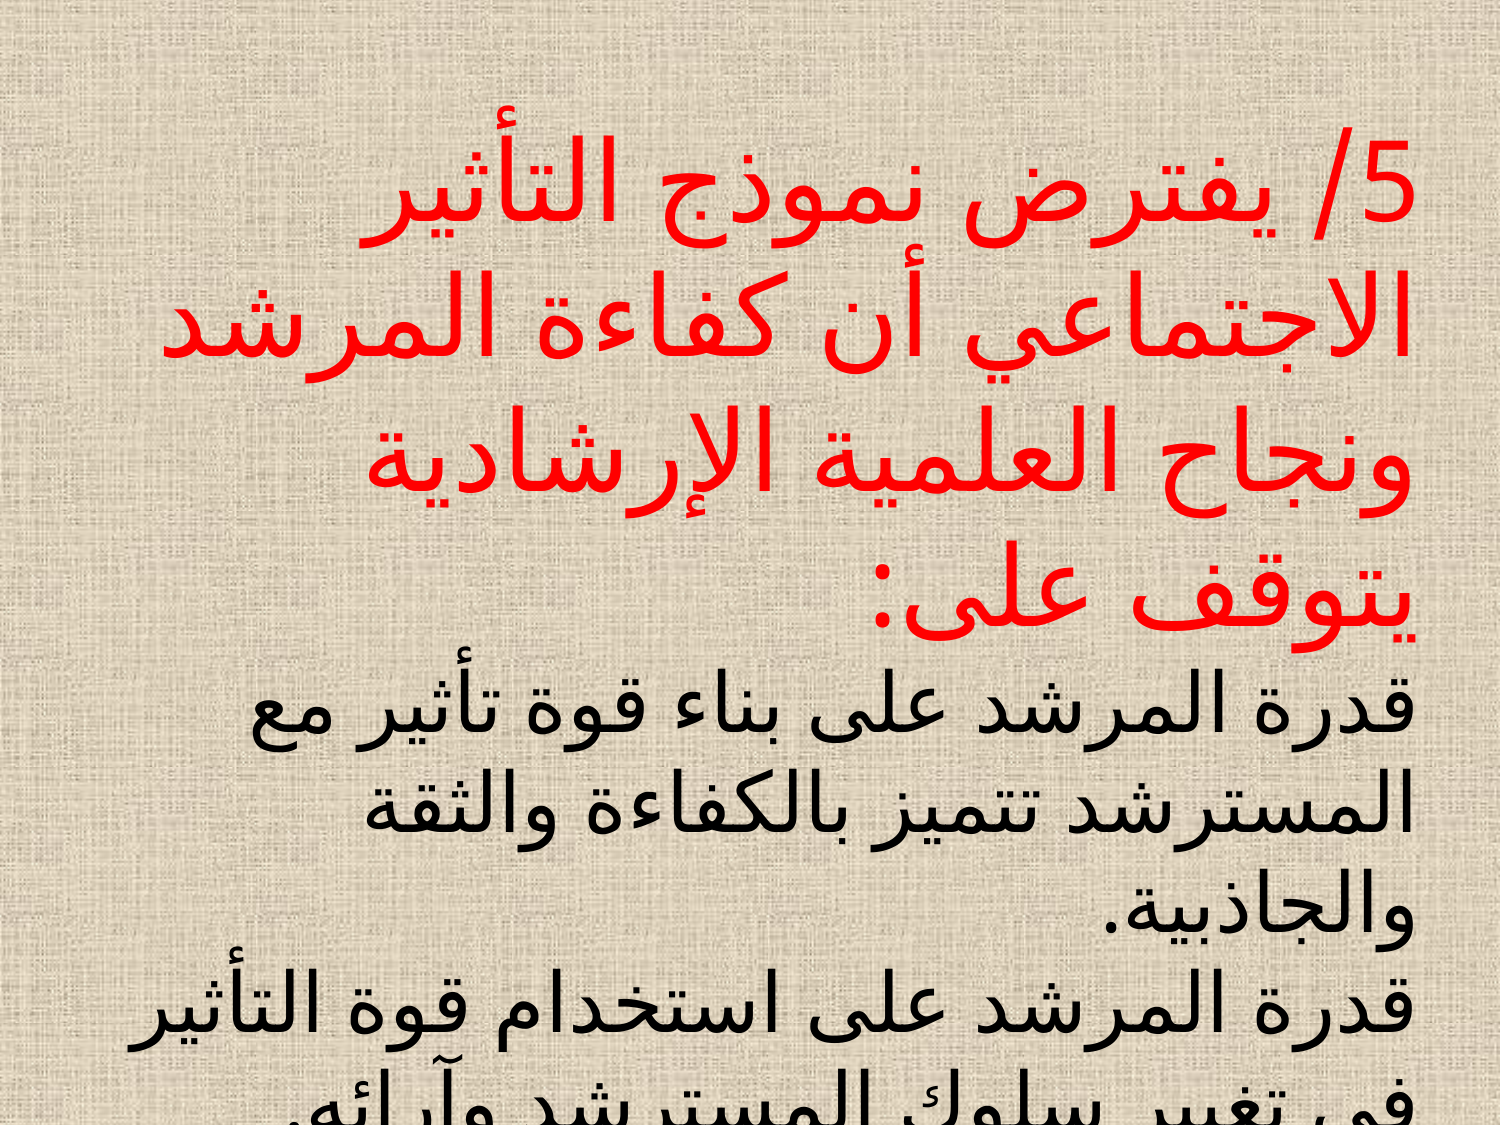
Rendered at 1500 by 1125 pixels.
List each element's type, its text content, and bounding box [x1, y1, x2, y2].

picture [0, 0, 1500, 1125]
text_box 5/ يفترض نموذج التأثير الاجتماعي أن كفاءة المرشد ونجاح العلمية الإرشادية يتوقف على: قدرة المرشد على بناء قوة تأثير مع المسترشد تتميز بالكفاءة والثقة والجاذبية. قدرة المرشد على استخدام قوة التأثير في تغيير سلوك المسترشد وآرائه. [100, 101, 1436, 1125]
